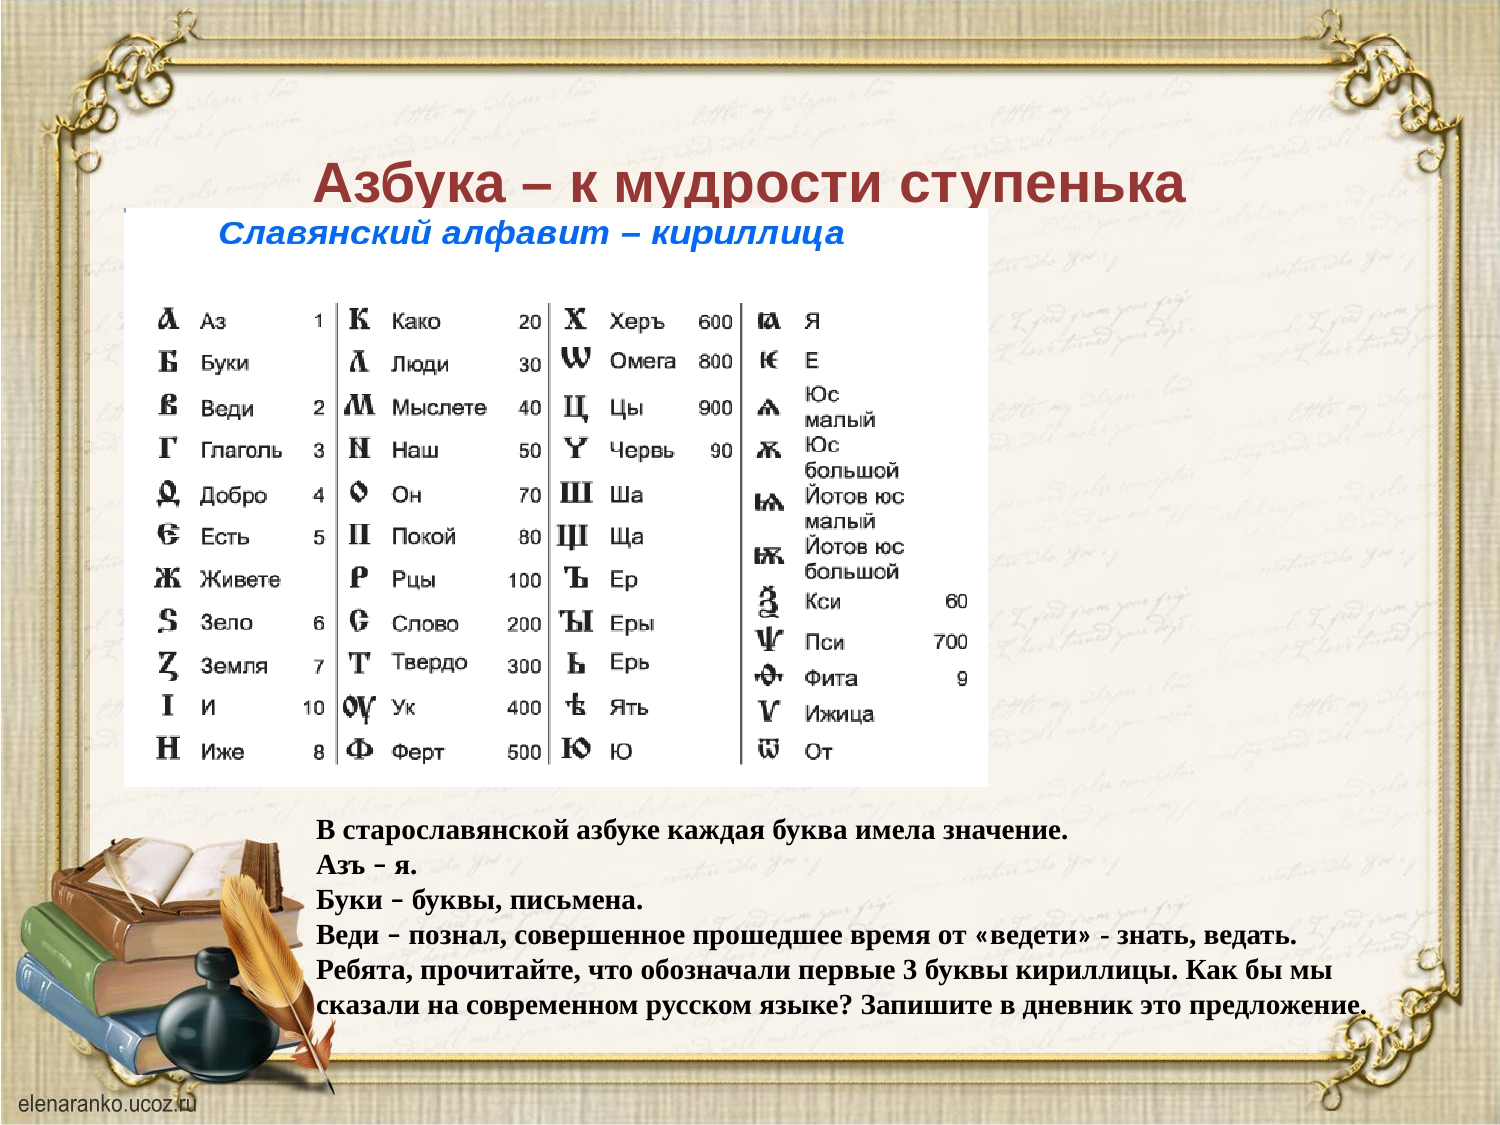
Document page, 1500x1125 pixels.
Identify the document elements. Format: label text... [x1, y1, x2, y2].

text_box В старославянской азбуке каждая буква имела значение. Азъ – я. Буки – буквы, письмена. Веди – познал, совершенное прошедшее время от «ведети» - знать, ведать. Ребята, прочитайте, что обозначали первые 3 буквы кириллицы. Как бы мы сказали на современном русском языке? Запишите в дневник это предложение. [301, 802, 1435, 1028]
title Азбука – к мудрости ступенька [75, 137, 1425, 291]
picture [0, 0, 1500, 1125]
